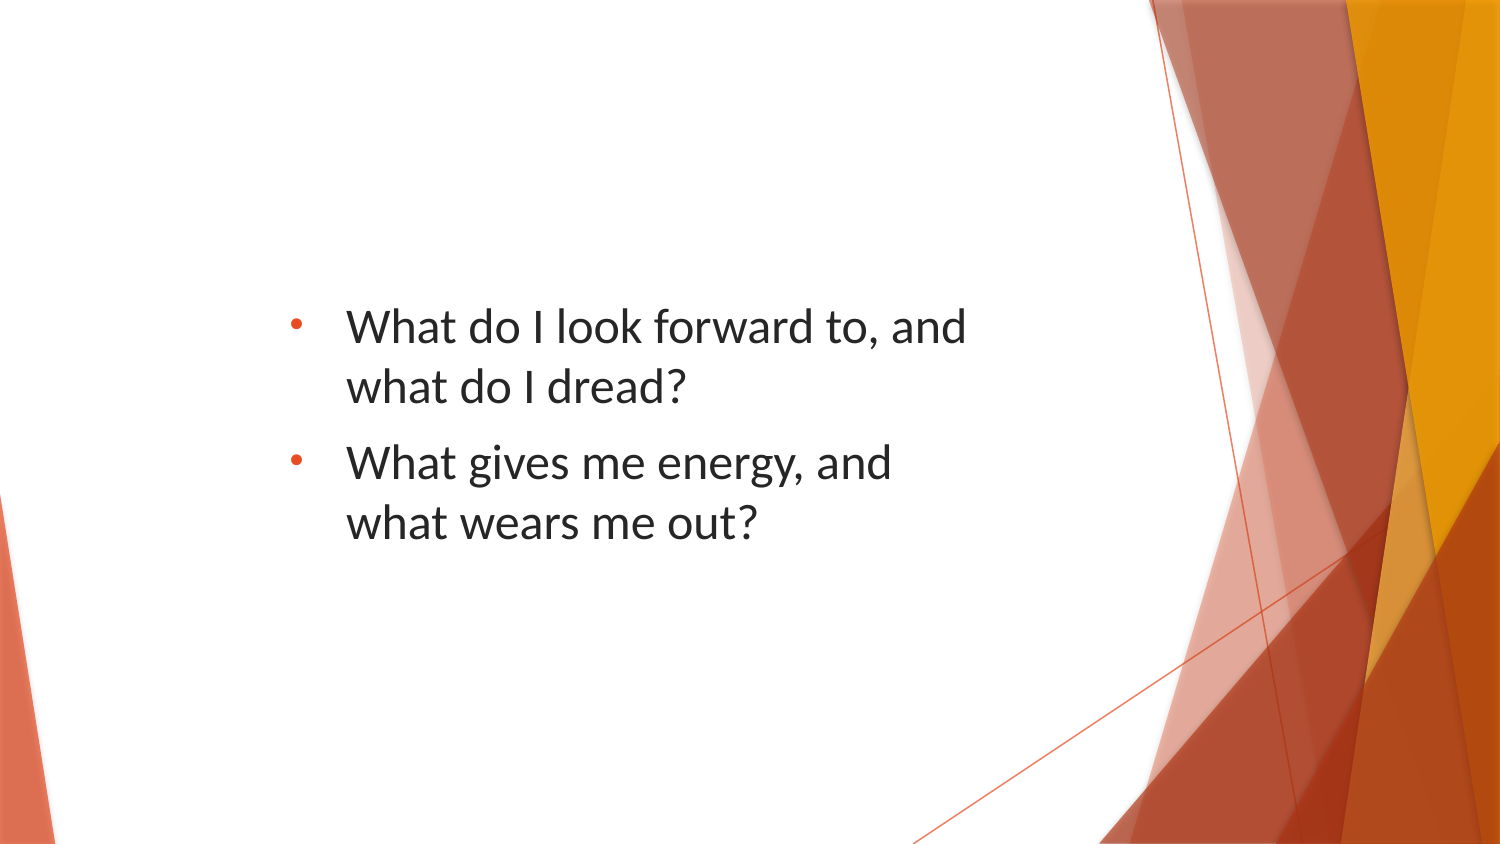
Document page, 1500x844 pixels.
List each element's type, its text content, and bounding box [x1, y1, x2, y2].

list What do I look forward to, and what do I dread? What gives me energy, and what wears me out? [218, 114, 998, 729]
